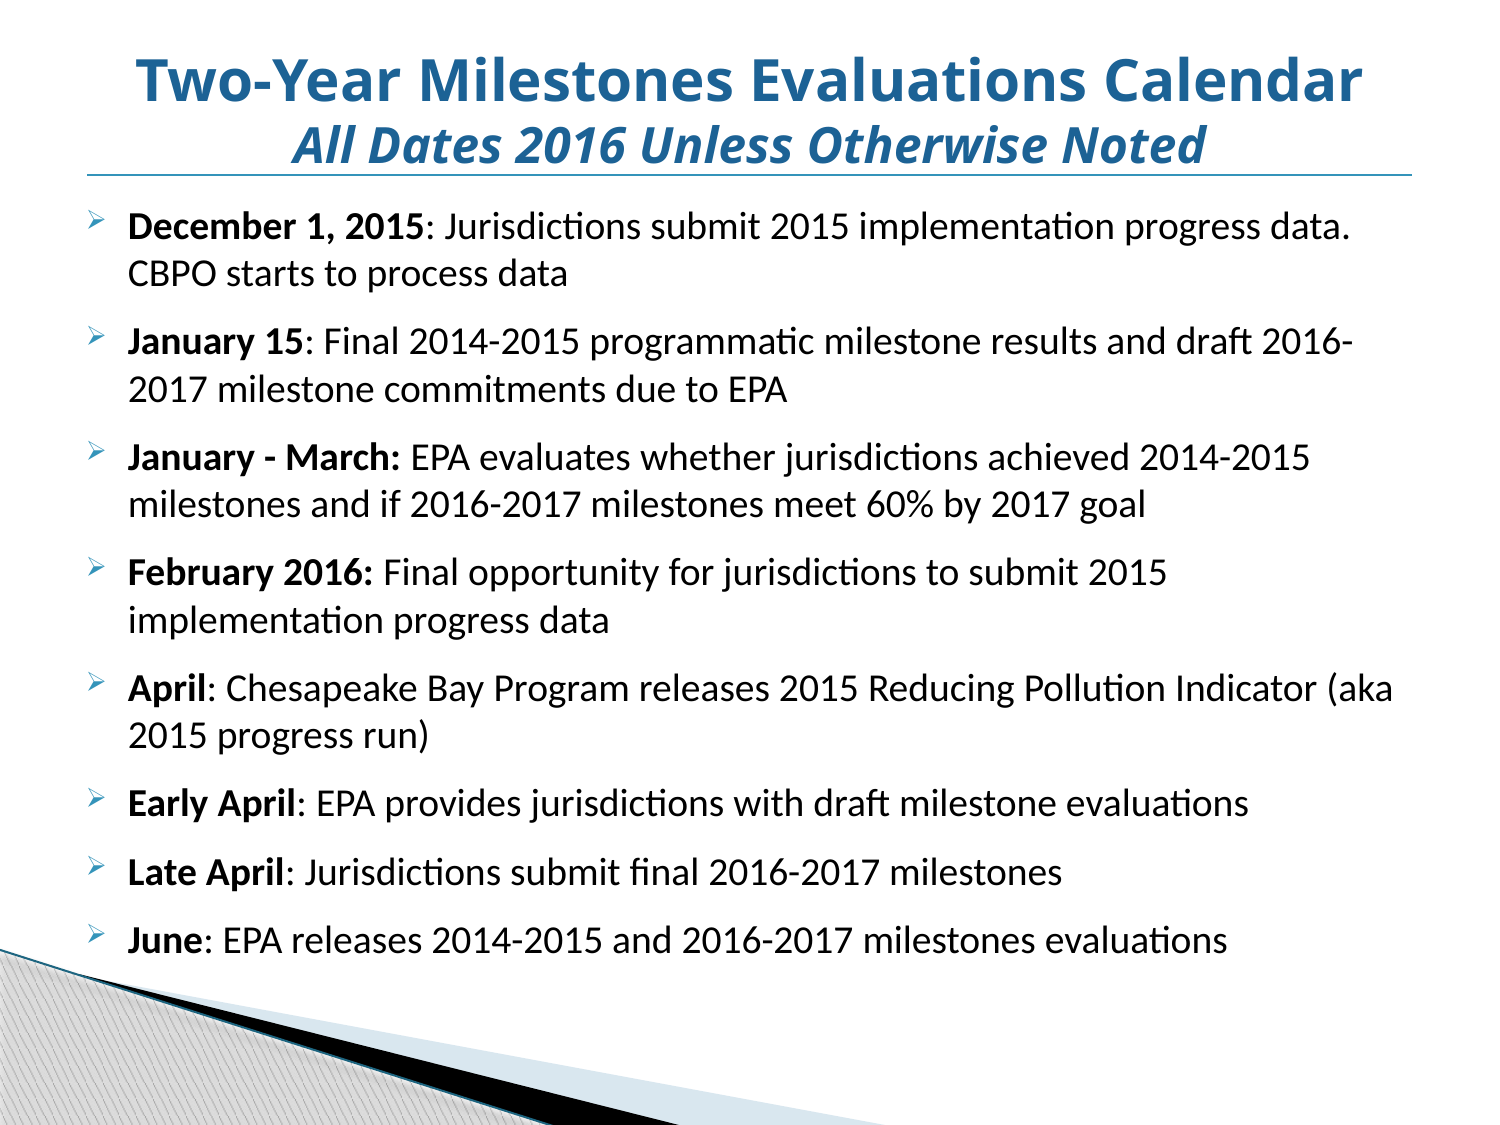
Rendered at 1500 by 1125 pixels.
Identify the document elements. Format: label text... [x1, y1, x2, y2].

title Two-Year Milestones Evaluations Calendar All Dates 2016 Unless Otherwise Noted [75, 31, 1425, 186]
text_box [74, 1018, 1397, 1125]
text_box December 1, 2015: Jurisdictions submit 2015 implementation progress data. CBPO starts to process data January 15: Final 2014-2015 programmatic milestone results and draft 2016-2017 milestone commitments due to EPA January - March: EPA evaluates whether jurisdictions achieved 2014-2015 milestones and if 2016-2017 milestones meet 60% by 2017 goal February 2016: Final opportunity for jurisdictions to submit 2015 implementation progress data April: Chesapeake Bay Program releases 2015 Reducing Pollution Indicator (aka 2015 progress run) Early April: EPA provides jurisdictions with draft milestone evaluations Late April: Jurisdictions submit final 2016-2017 milestones June: EPA releases 2014-2015 and 2016-2017 milestones evaluations [53, 192, 1447, 1018]
